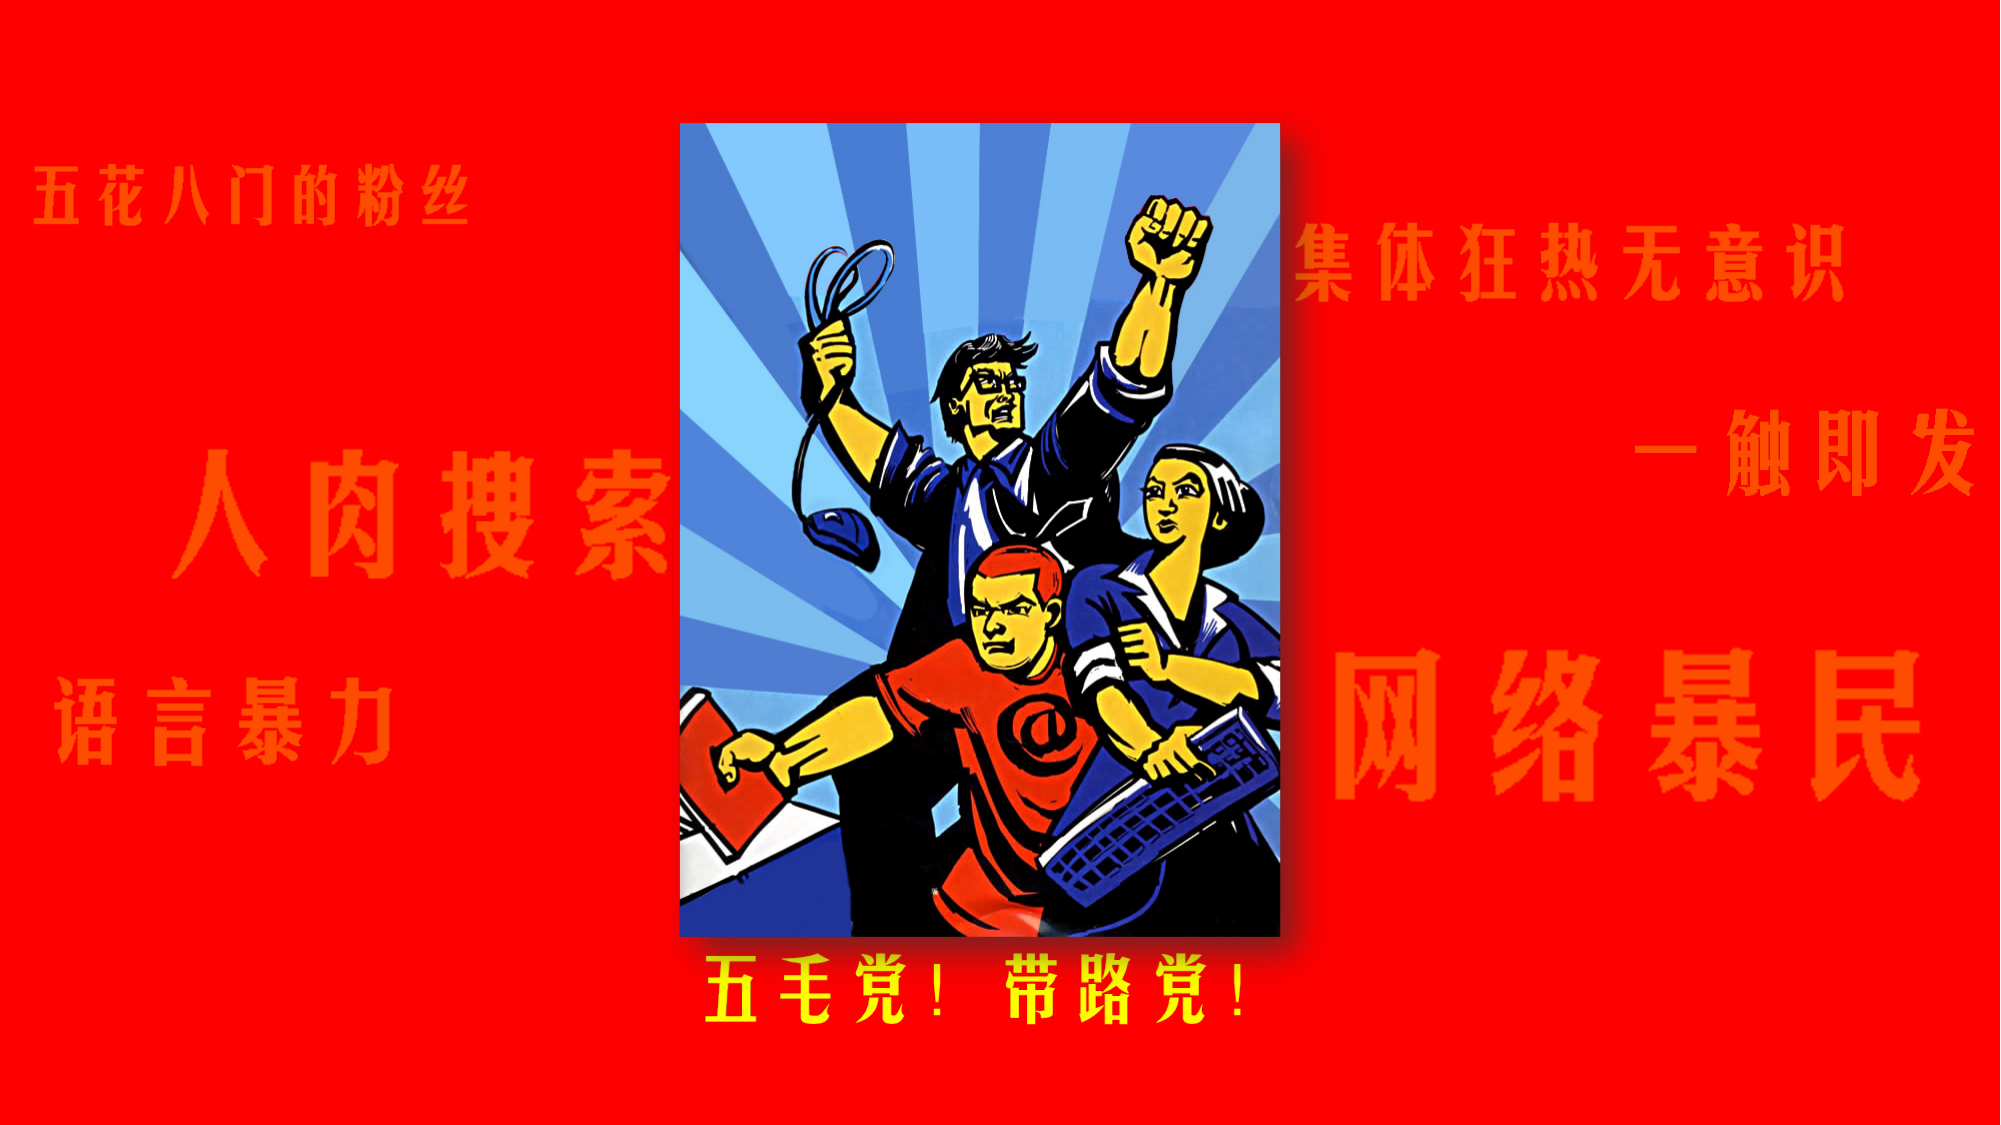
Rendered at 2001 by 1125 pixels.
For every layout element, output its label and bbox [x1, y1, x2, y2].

picture [19, 91, 1981, 1079]
